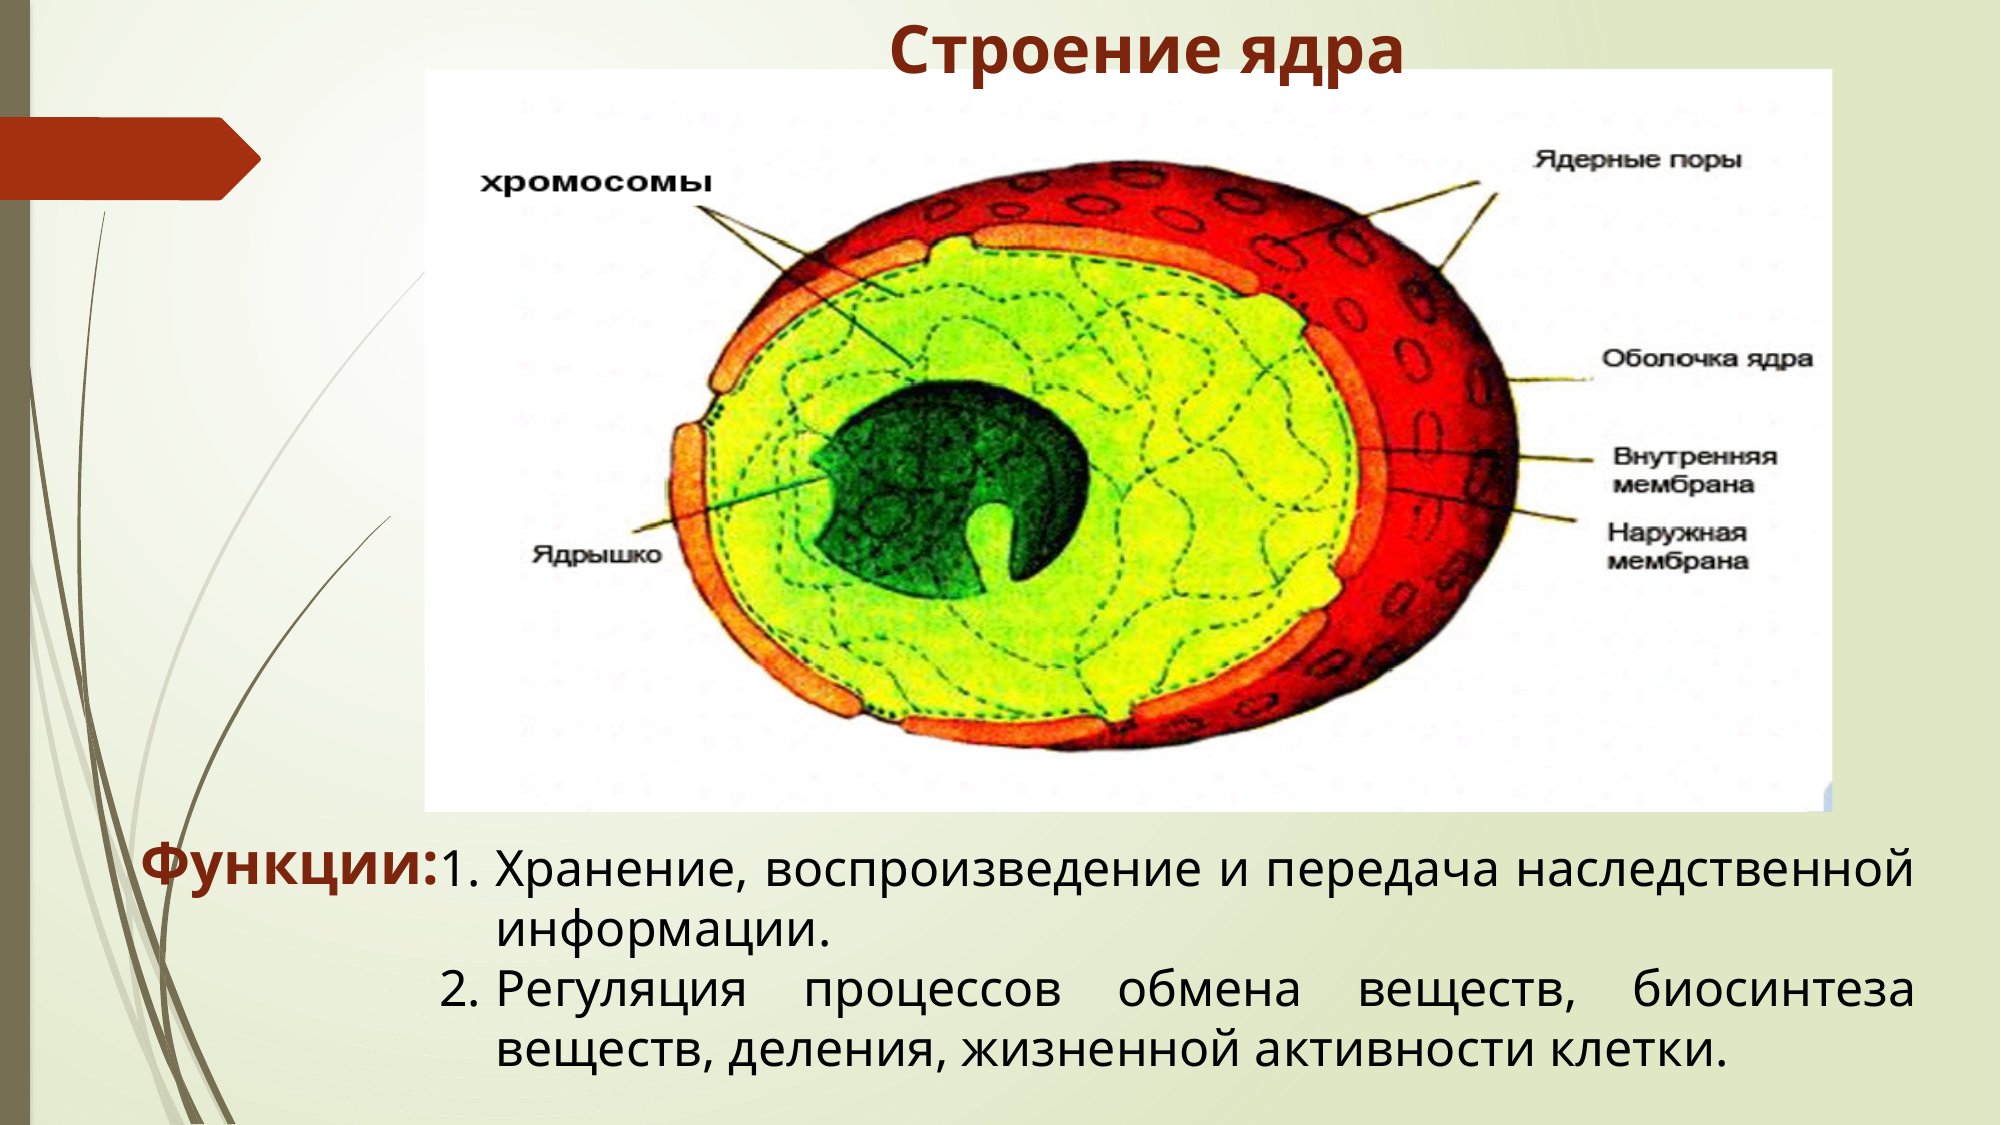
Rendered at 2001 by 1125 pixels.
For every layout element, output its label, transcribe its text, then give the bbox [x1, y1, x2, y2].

text_box Функции: [0, 819, 739, 904]
picture [424, 69, 1833, 813]
text_box Хранение, воспроизведение и передача наследственной информации. Регуляция процессов обмена веществ, биосинтеза веществ, деления, жизненной активности клетки. [424, 828, 1932, 1084]
text_box Строение ядра [714, 0, 1582, 68]
